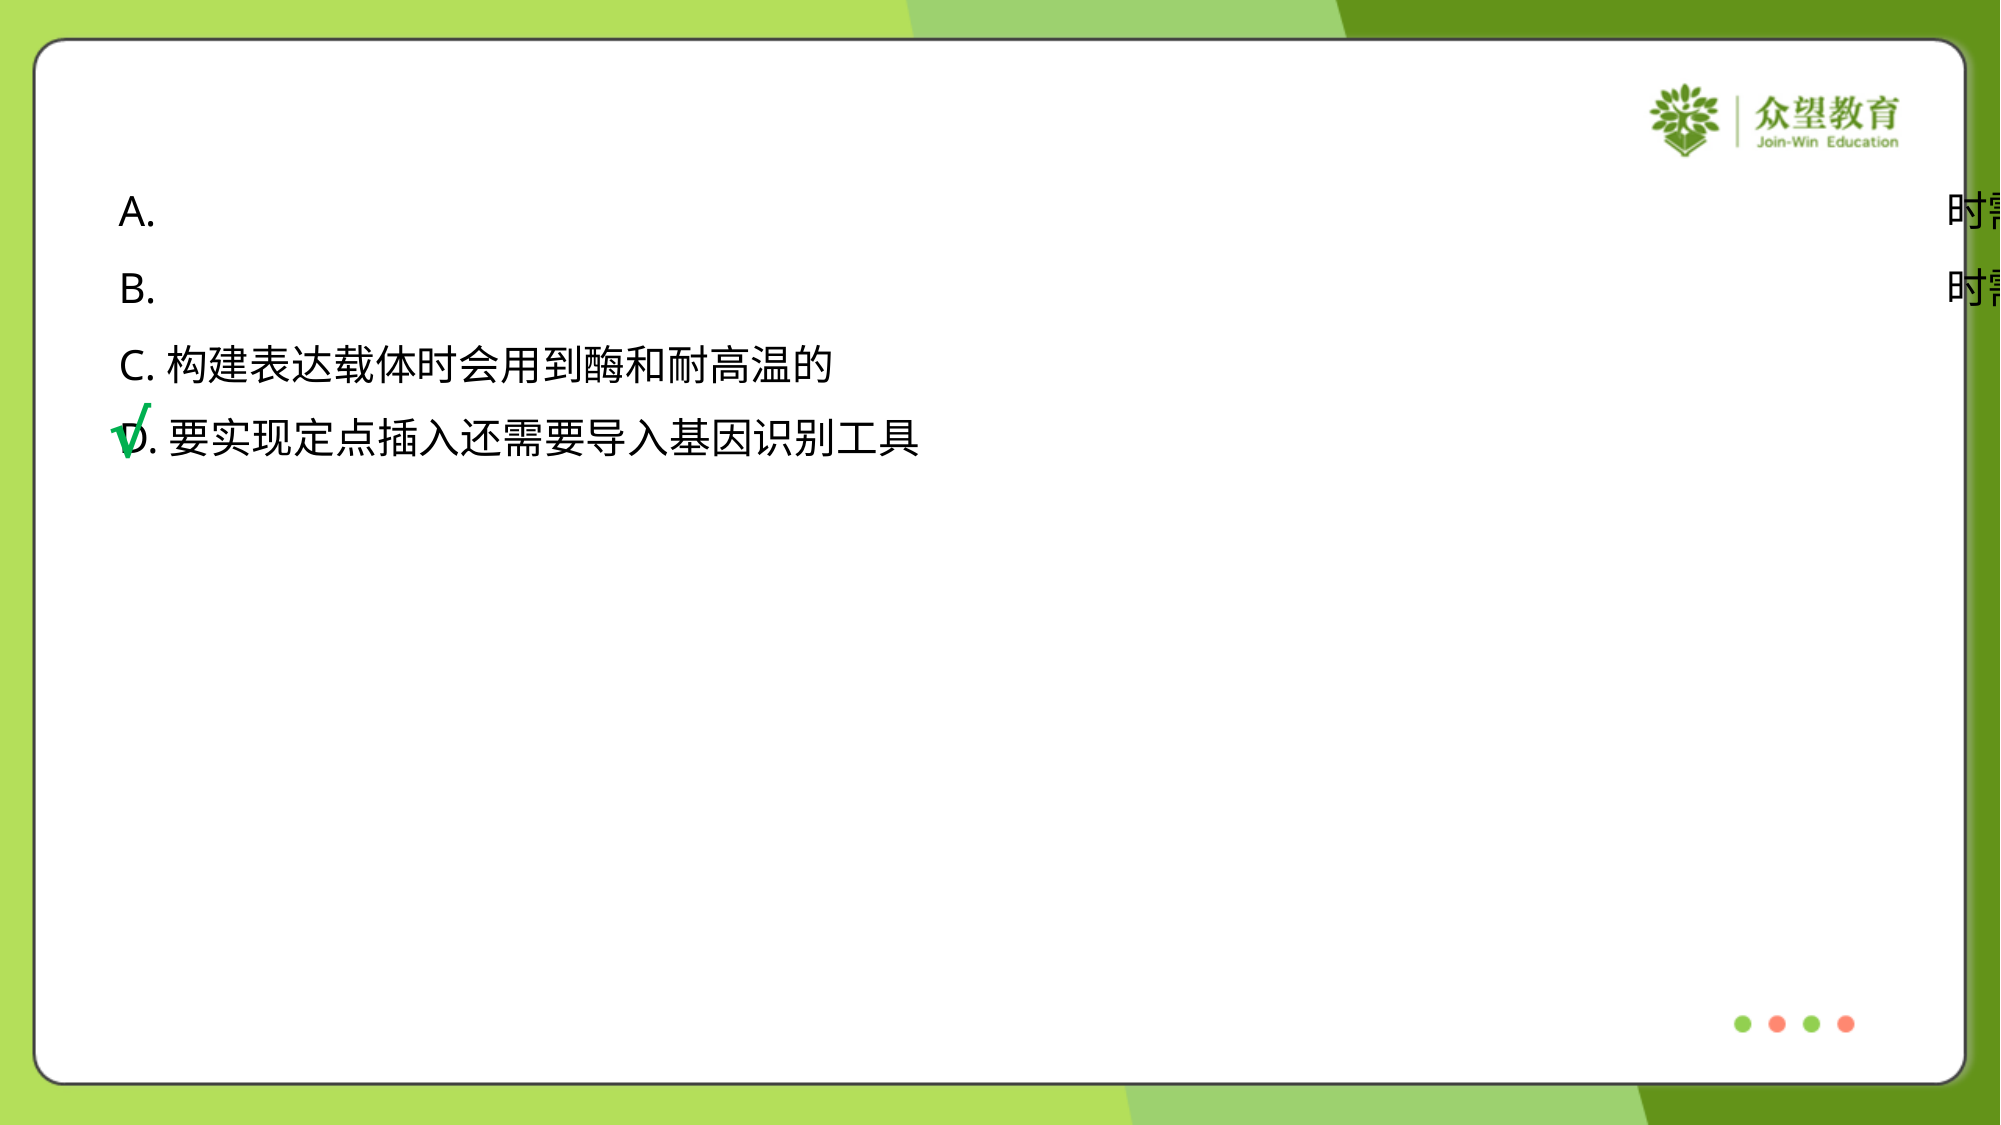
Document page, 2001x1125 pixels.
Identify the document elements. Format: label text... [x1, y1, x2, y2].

picture [0, 0, 2000, 1125]
text_box √ [108, 393, 152, 471]
